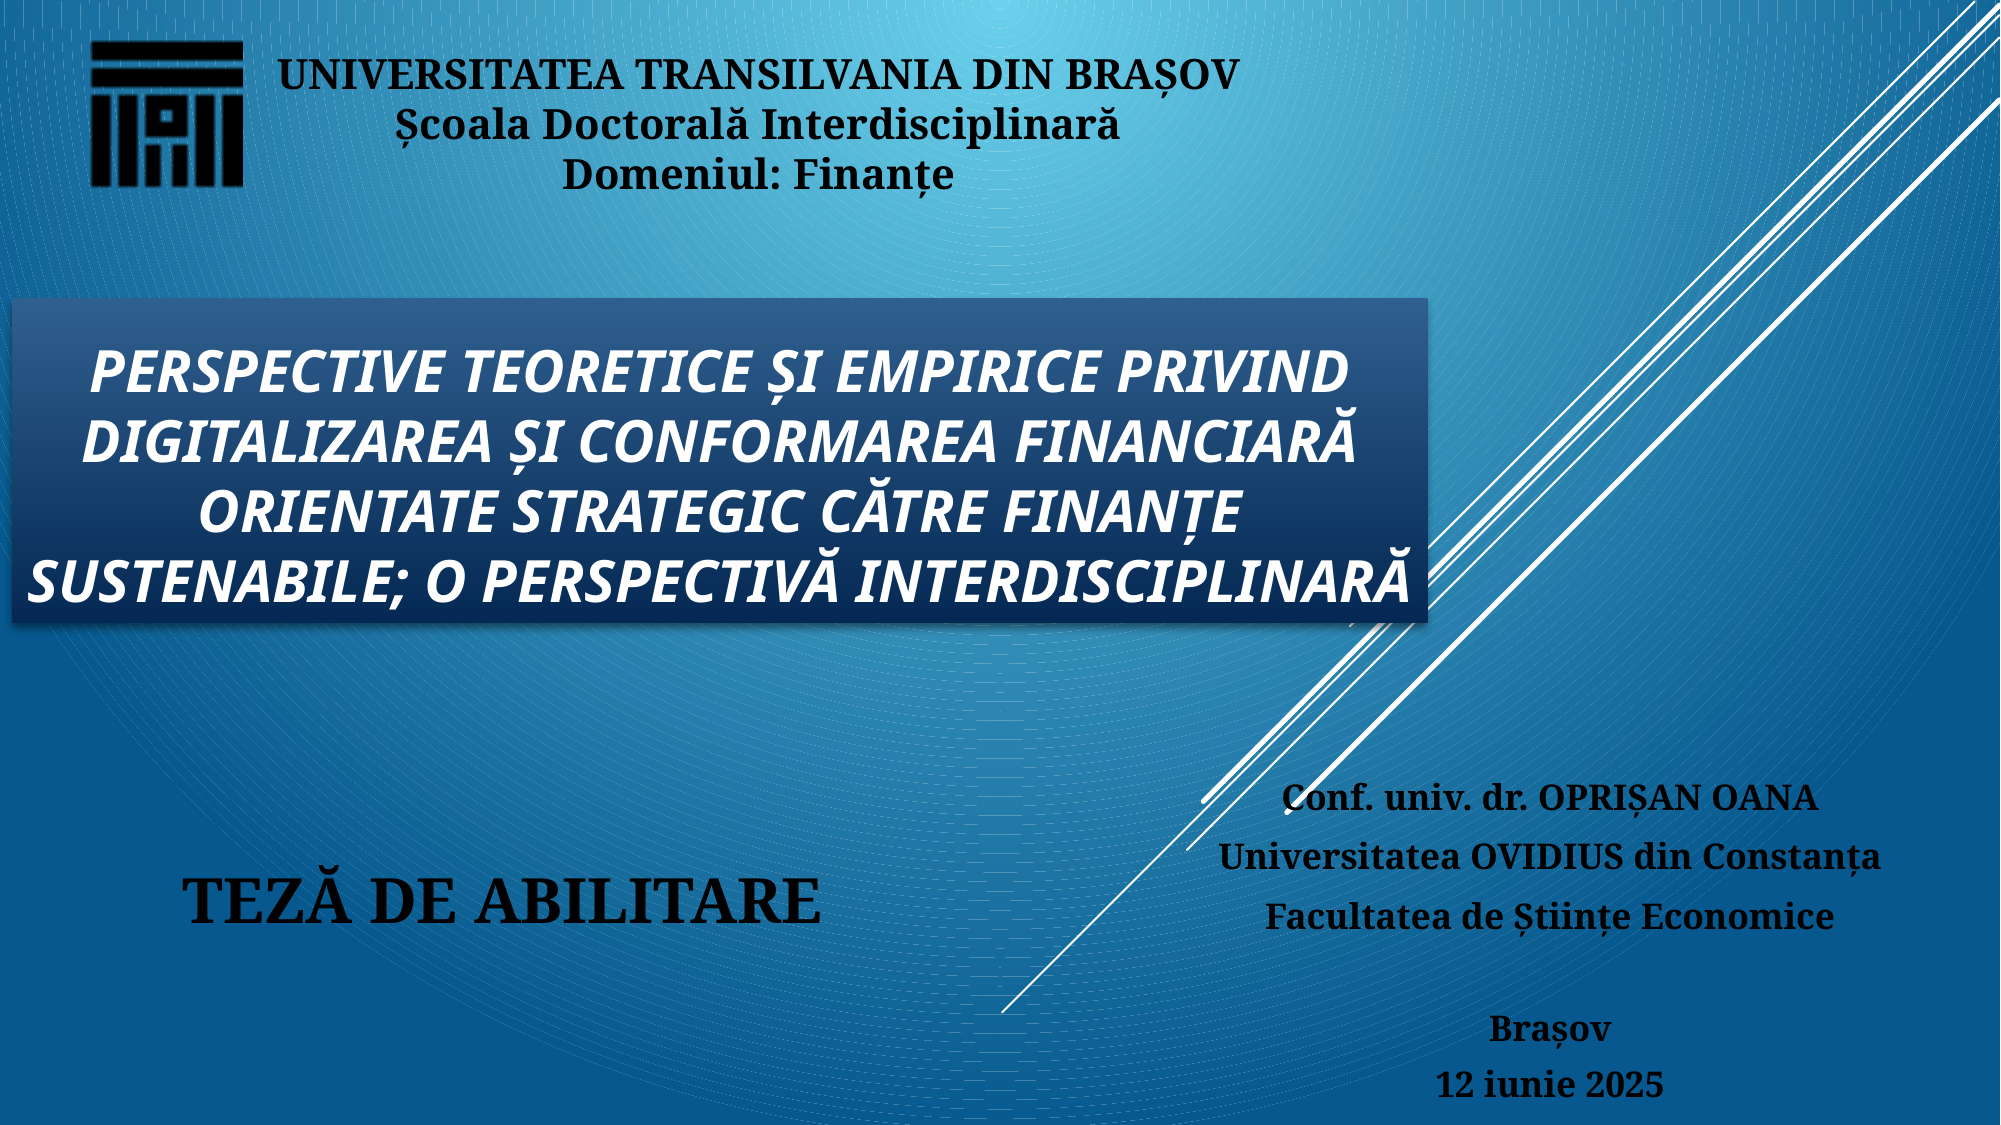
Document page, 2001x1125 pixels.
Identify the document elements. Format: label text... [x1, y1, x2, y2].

text_box TEZĂ DE ABILITARE [79, 853, 927, 944]
title Perspective teoretice și empirice privind digitalizarea și conformarea financiară orientate strategic către finanțe sustenabile; o perspectivă interdisciplinară [12, 298, 1428, 623]
picture [89, 39, 243, 193]
subtitle Conf. univ. dr. OPRIȘAN OANA Universitatea OVIDIUS din Constanța Facultatea de Științe Economice Brașov 12 iunie 2025 [1135, 762, 1965, 1113]
text_box UNIVERSITATEA TRANSILVANIA DIN BRAȘOV Şcoala Doctorală Interdisciplinară Domeniul: Finanțe [90, 40, 1428, 206]
